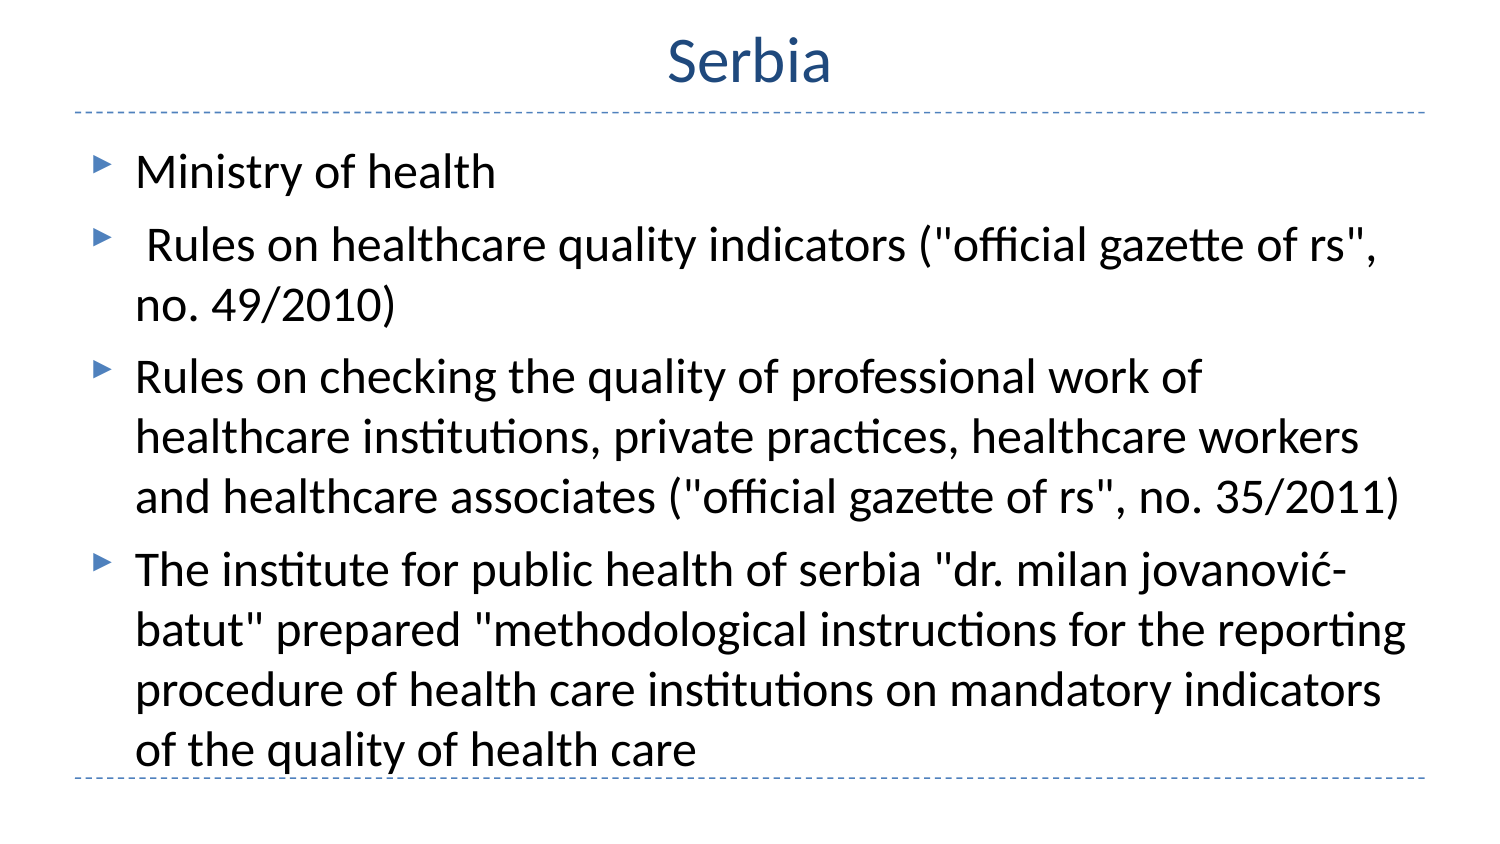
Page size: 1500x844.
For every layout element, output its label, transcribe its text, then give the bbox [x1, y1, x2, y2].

title Serbia [74, 9, 1426, 104]
list Ministry of health Rules on healthcare quality indicators ("official gazette of rs", no. 49/2010) Rules on checking the quality of professional work of healthcare institutions, private practices, healthcare workers and healthcare associates ("official gazette of rs", no. 35/2011) The institute for public health of serbia "dr. milan jovanović-batut" prepared "methodological instructions for the reporting procedure of health care institutions on mandatory indicators of the quality of health care [74, 131, 1426, 779]
